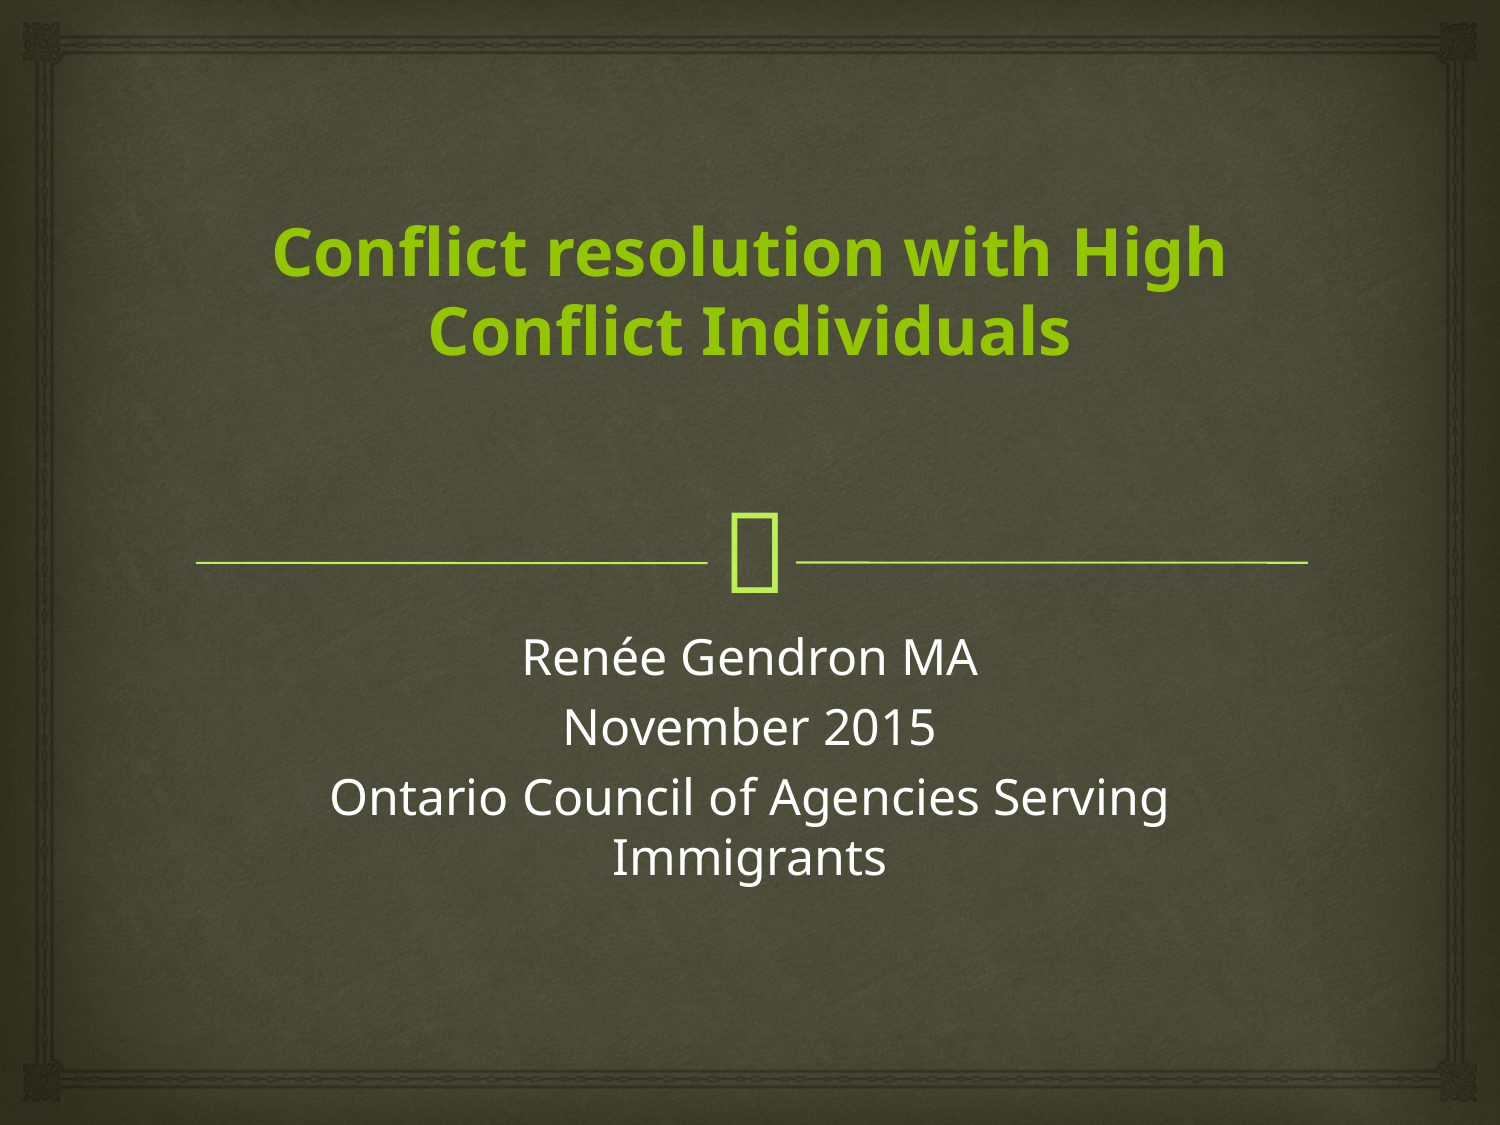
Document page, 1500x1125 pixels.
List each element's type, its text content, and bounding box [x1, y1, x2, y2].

picture [0, 0, 1500, 1125]
title Conflict resolution with High Conflict Individuals [194, 227, 1306, 512]
subtitle Renée Gendron MA November 2015 Ontario Council of Agencies Serving Immigrants [225, 618, 1275, 906]
